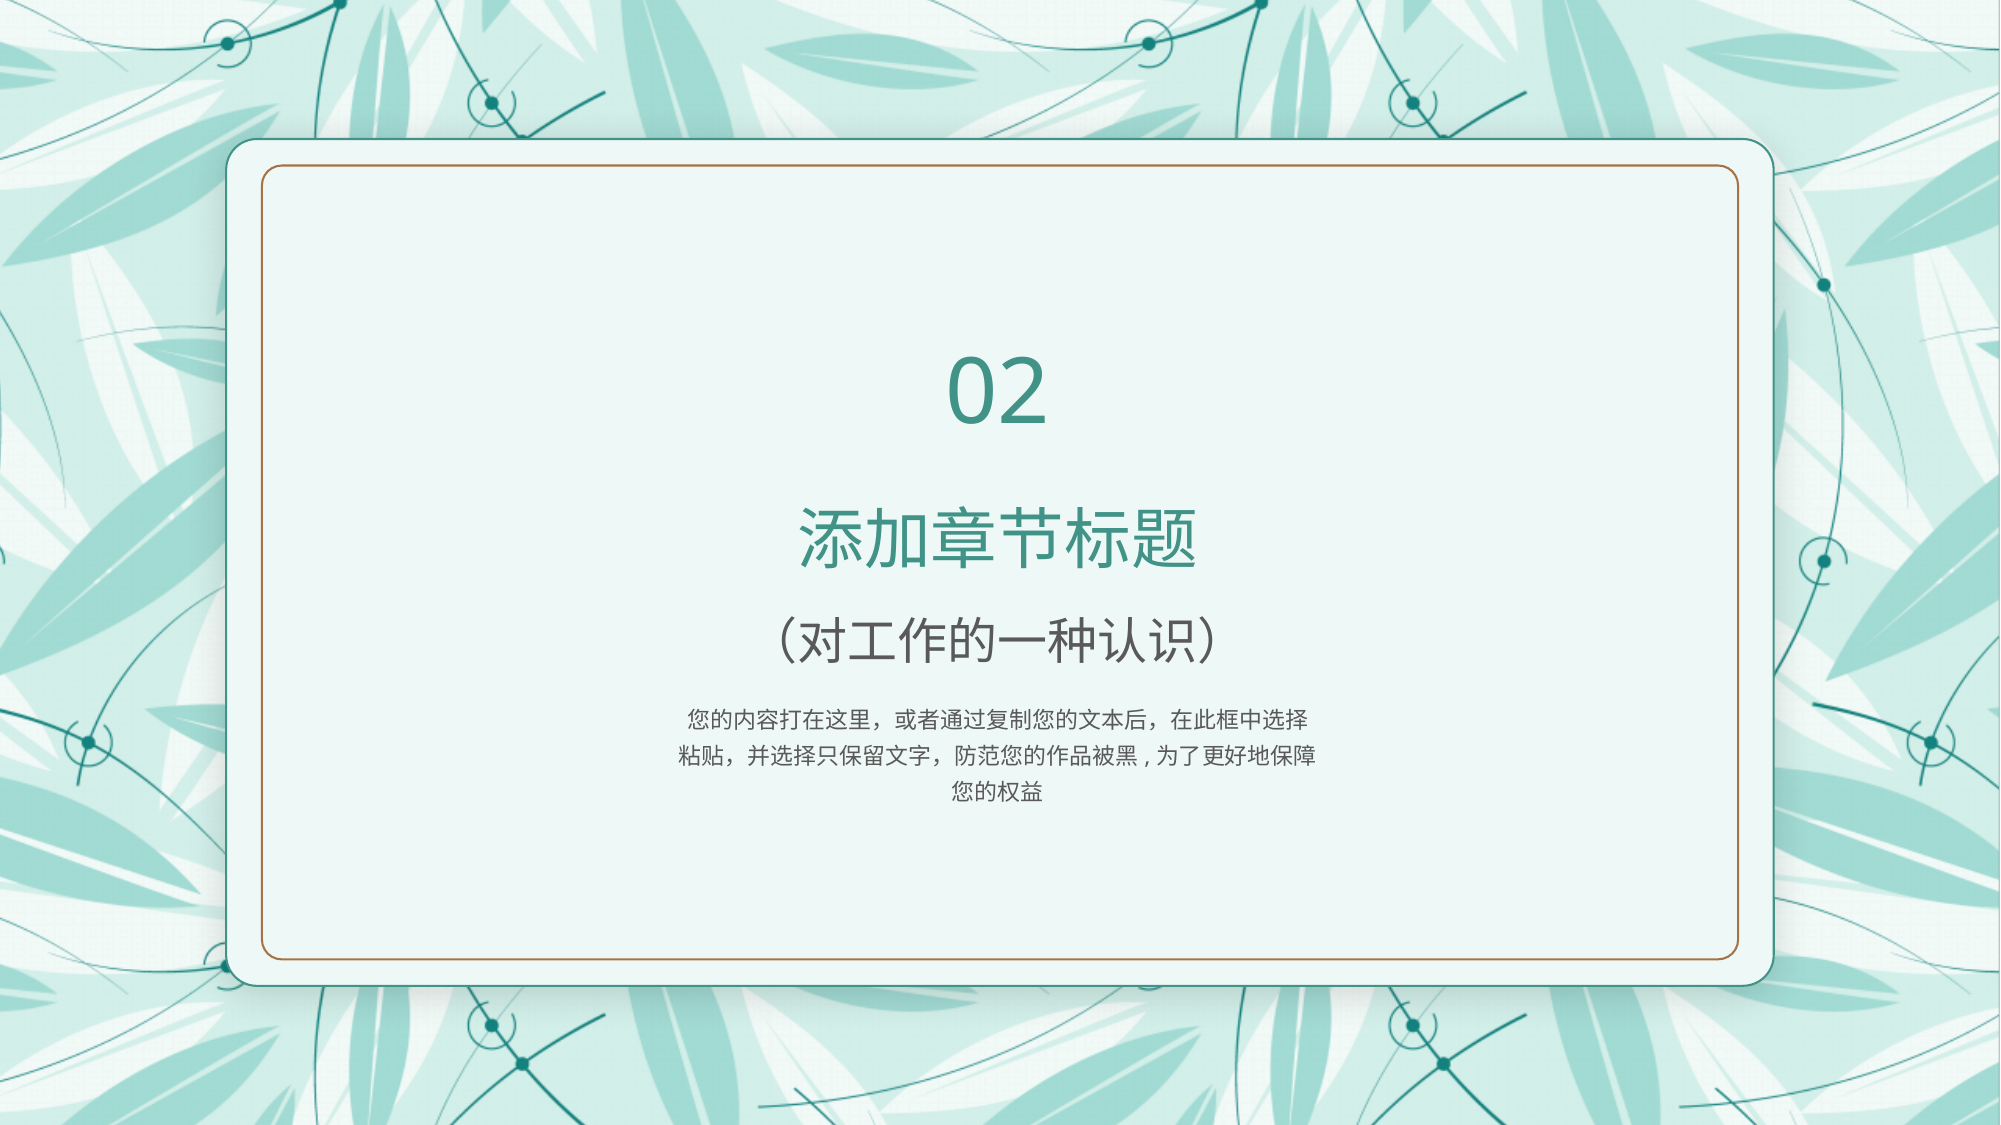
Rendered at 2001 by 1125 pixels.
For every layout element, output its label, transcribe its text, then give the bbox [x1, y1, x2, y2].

text_box 您的内容打在这里，或者通过复制您的文本后，在此框中选择粘贴，并选择只保留文字，防范您的作品被黑,为了更好地保障您的权益 [663, 690, 1333, 813]
text_box 02 [753, 324, 1242, 450]
text_box （对工作的一种认识） [732, 571, 1263, 677]
text_box 添加章节标题 [782, 449, 1213, 585]
text_box [225, 137, 1775, 987]
text_box [260, 164, 1740, 961]
picture [0, 0, 2001, 1125]
